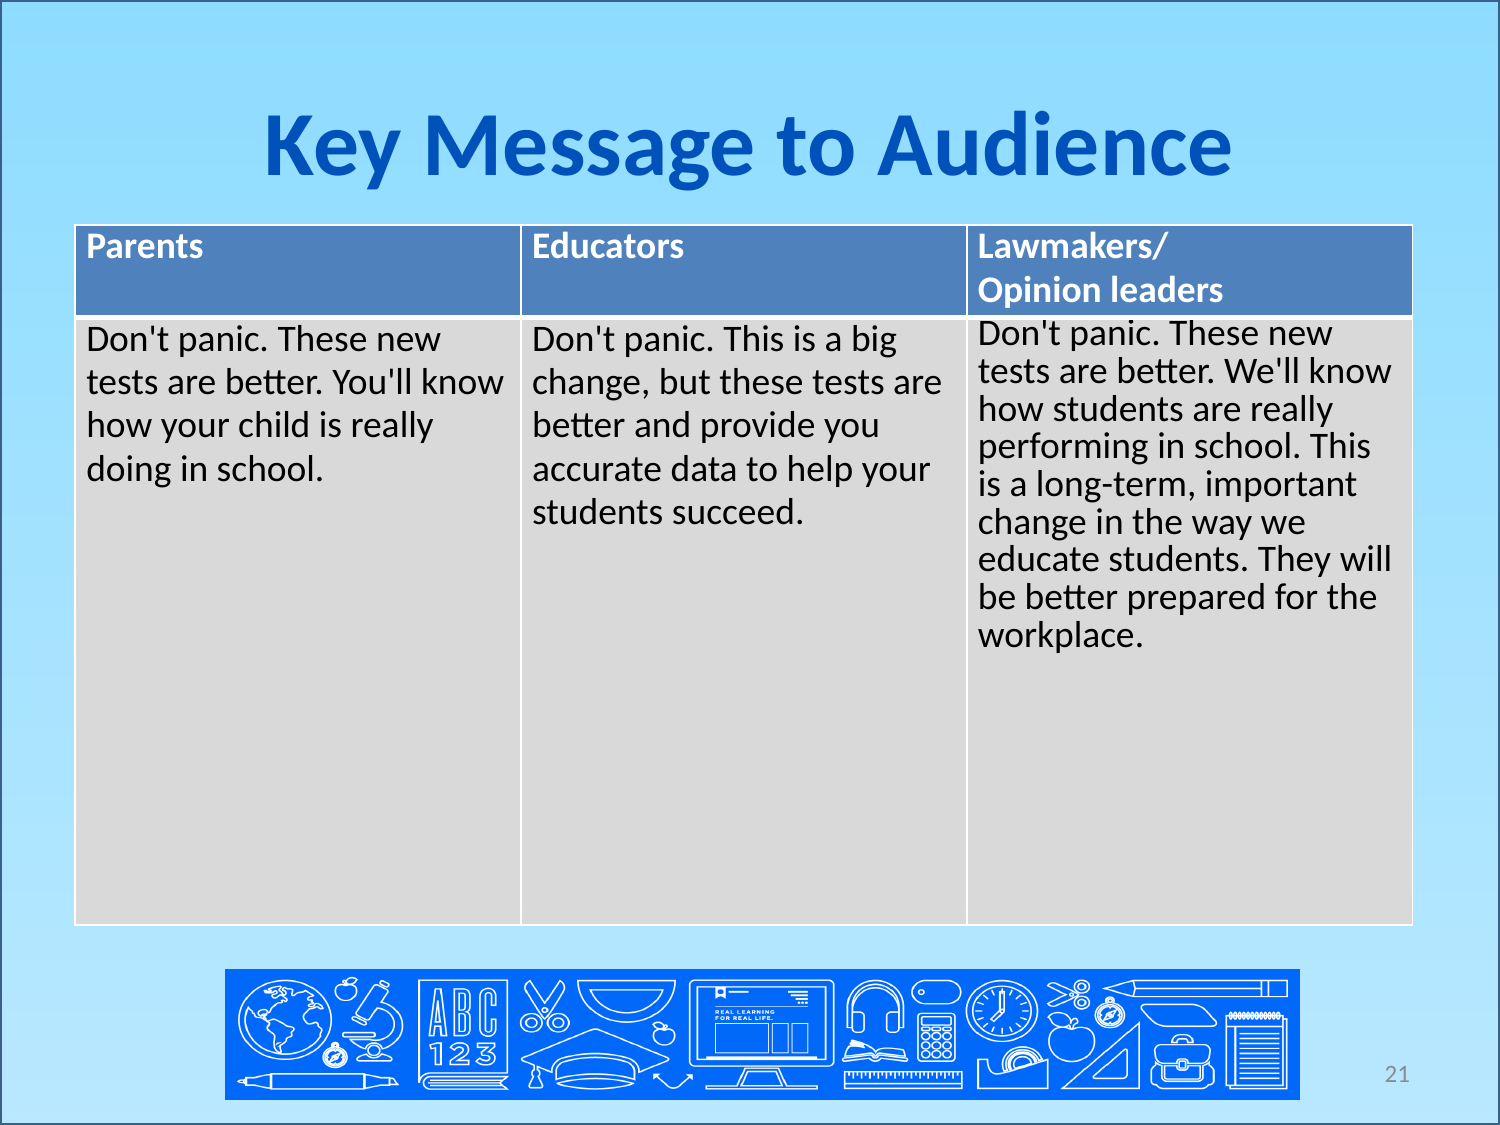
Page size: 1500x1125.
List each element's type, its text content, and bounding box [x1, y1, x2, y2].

table_cell Don't panic. These new tests are better. You'll know how your child is really doing in school. [76, 320, 520, 924]
table_header Educators [522, 226, 966, 315]
table_cell Don't panic. These new tests are better. We'll know how students are really performing in school. This is a long-term, important change in the way we educate students. They will be better prepared for the workplace. [968, 320, 1412, 924]
table_header Lawmakers/ Opinion leaders [968, 226, 1412, 315]
table_header Parents [76, 226, 520, 315]
slide_number 21 [1074, 1042, 1425, 1103]
picture [225, 969, 1300, 1100]
table_cell Don't panic. This is a big change, but these tests are better and provide you accurate data to help your students succeed. [522, 320, 966, 924]
title Key Message to Audience [75, 45, 1425, 233]
